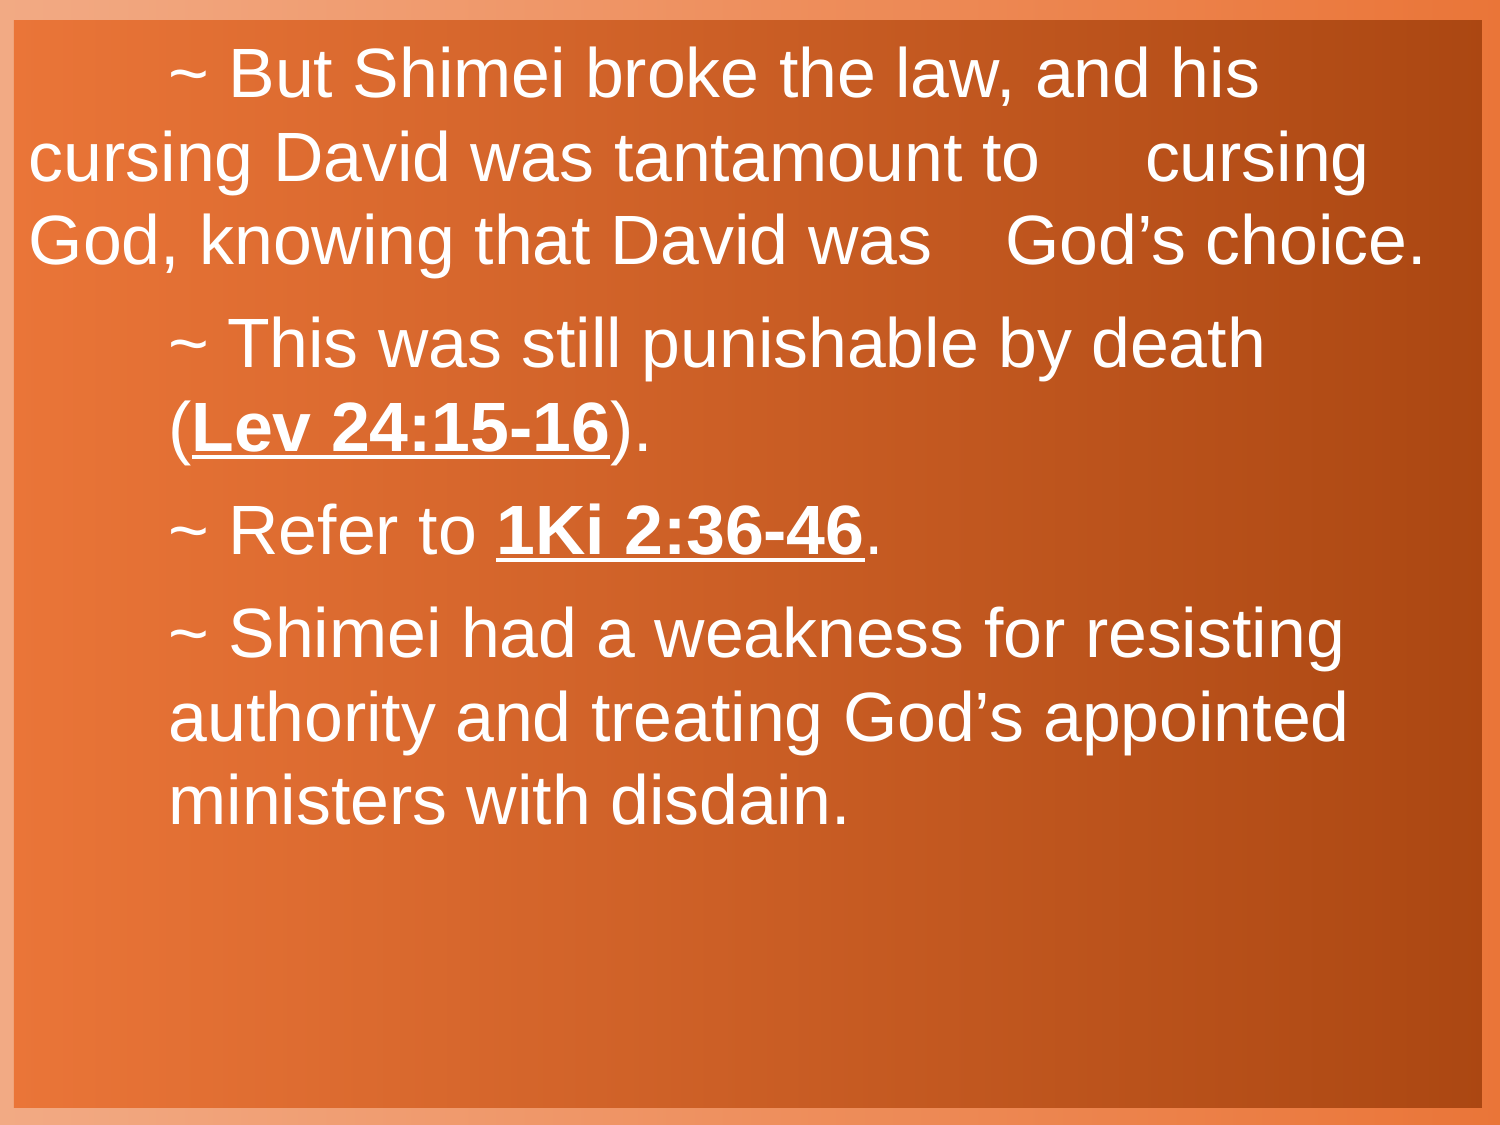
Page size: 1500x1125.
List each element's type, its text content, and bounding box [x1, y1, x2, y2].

subtitle ~ But Shimei broke the law, and his cursing David was tantamount to cursing God, knowing that David was God’s choice. ~ This was still punishable by death (Lev 24:15-16). ~ Refer to 1Ki 2:36-46. ~ Shimei had a weakness for resisting authority and treating God’s appointed ministers with disdain. [13, 20, 1482, 1108]
